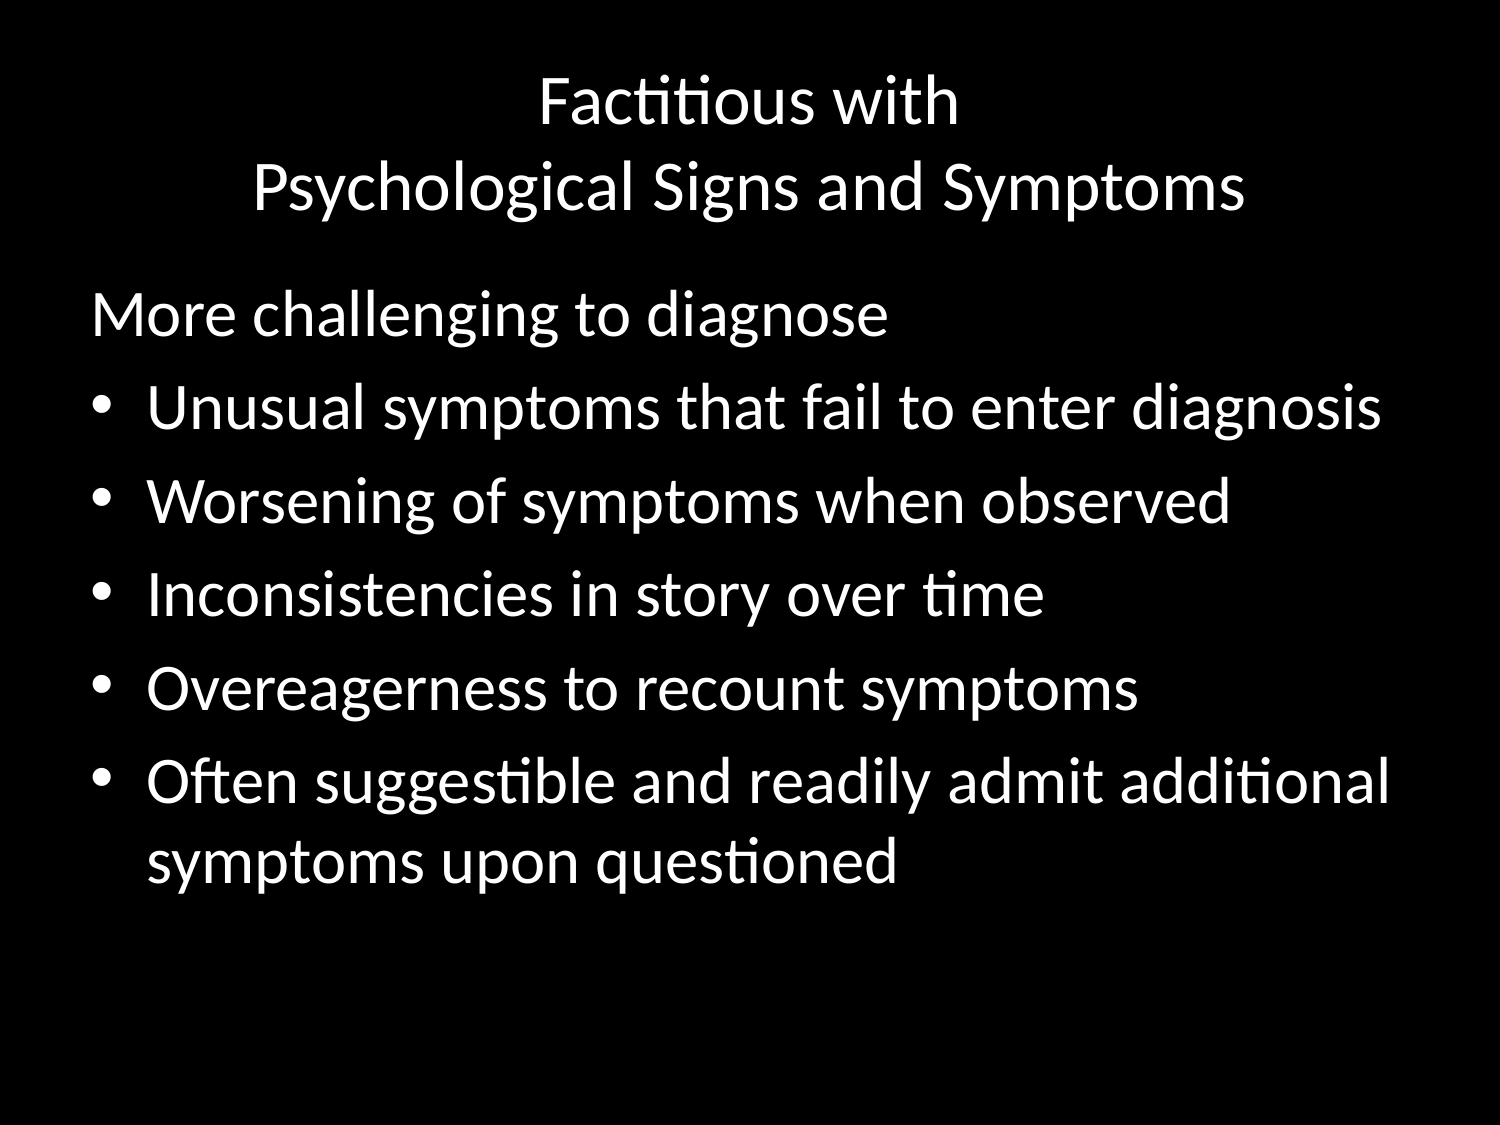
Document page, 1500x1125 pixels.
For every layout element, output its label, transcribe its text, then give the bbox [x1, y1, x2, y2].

title Factitious with Psychological Signs and Symptoms [75, 45, 1425, 233]
list More challenging to diagnose Unusual symptoms that fail to enter diagnosis Worsening of symptoms when observed Inconsistencies in story over time Overeagerness to recount symptoms Often suggestible and readily admit additional symptoms upon questioned [75, 262, 1425, 1005]
